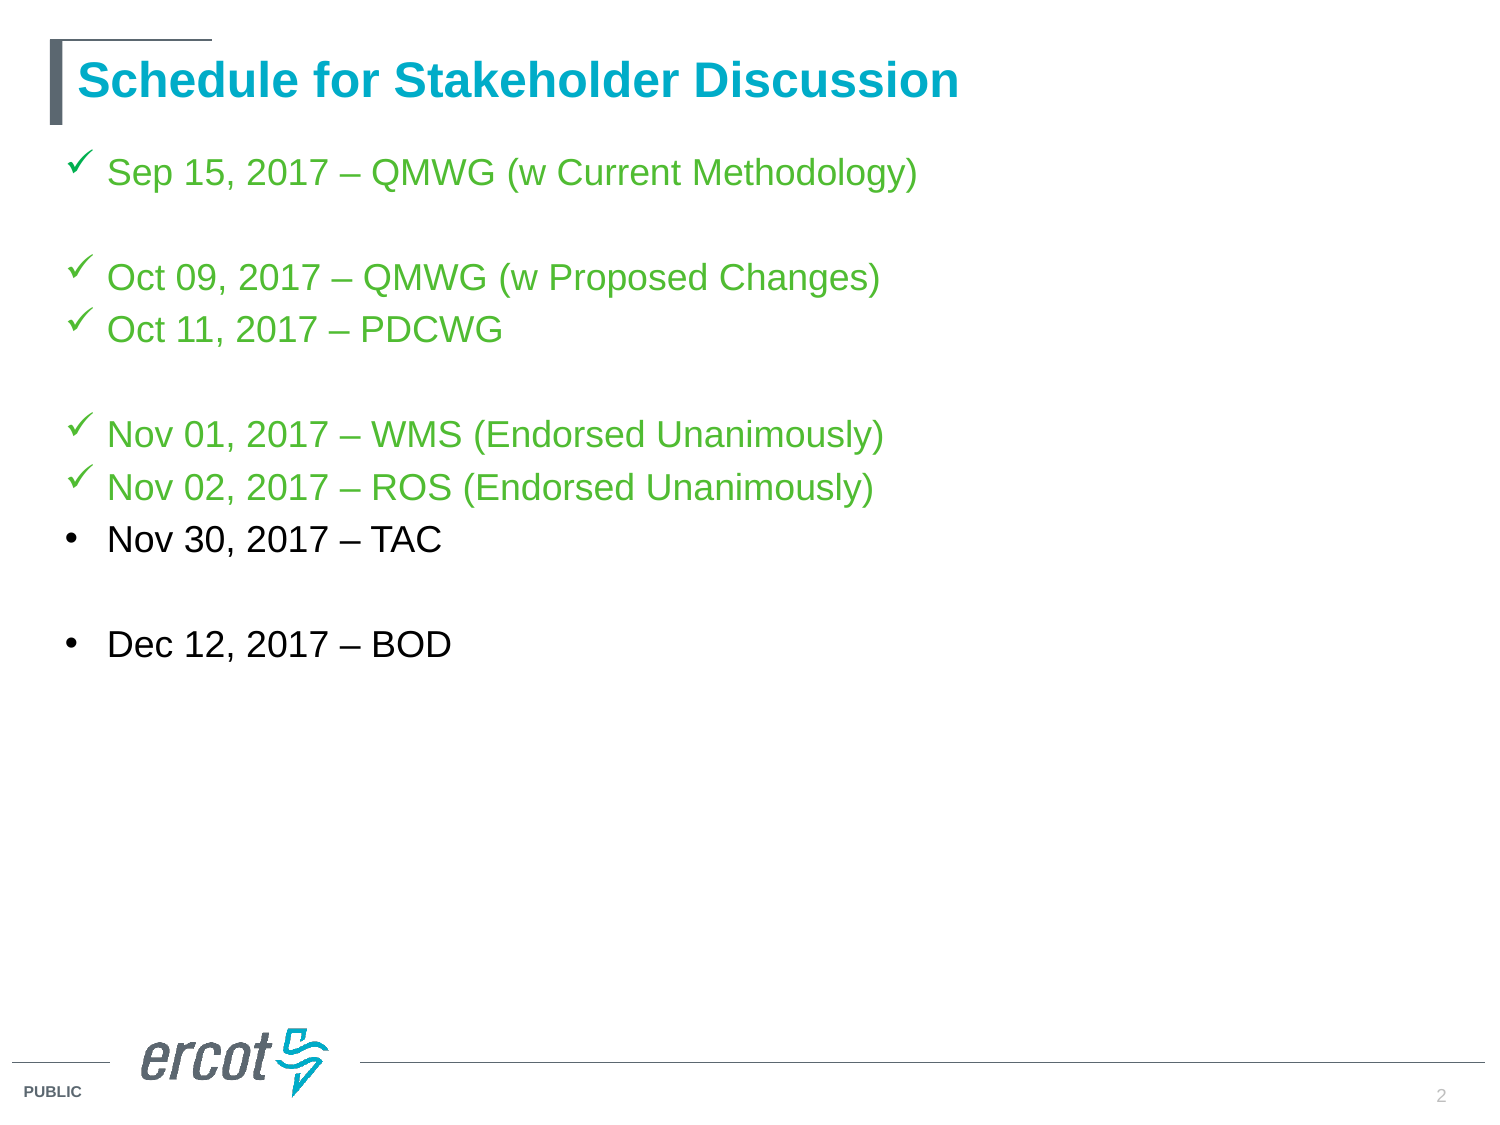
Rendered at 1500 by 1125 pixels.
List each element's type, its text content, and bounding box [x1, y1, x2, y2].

picture [137, 1024, 332, 1100]
title Schedule for Stakeholder Discussion [62, 39, 1450, 125]
list Sep 15, 2017 – QMWG (w Current Methodology) Oct 09, 2017 – QMWG (w Proposed Changes) Oct 11, 2017 – PDCWG Nov 01, 2017 – WMS (Endorsed Unanimously) Nov 02, 2017 – ROS (Endorsed Unanimously) Nov 30, 2017 – TAC Dec 12, 2017 – BOD [50, 140, 1450, 972]
